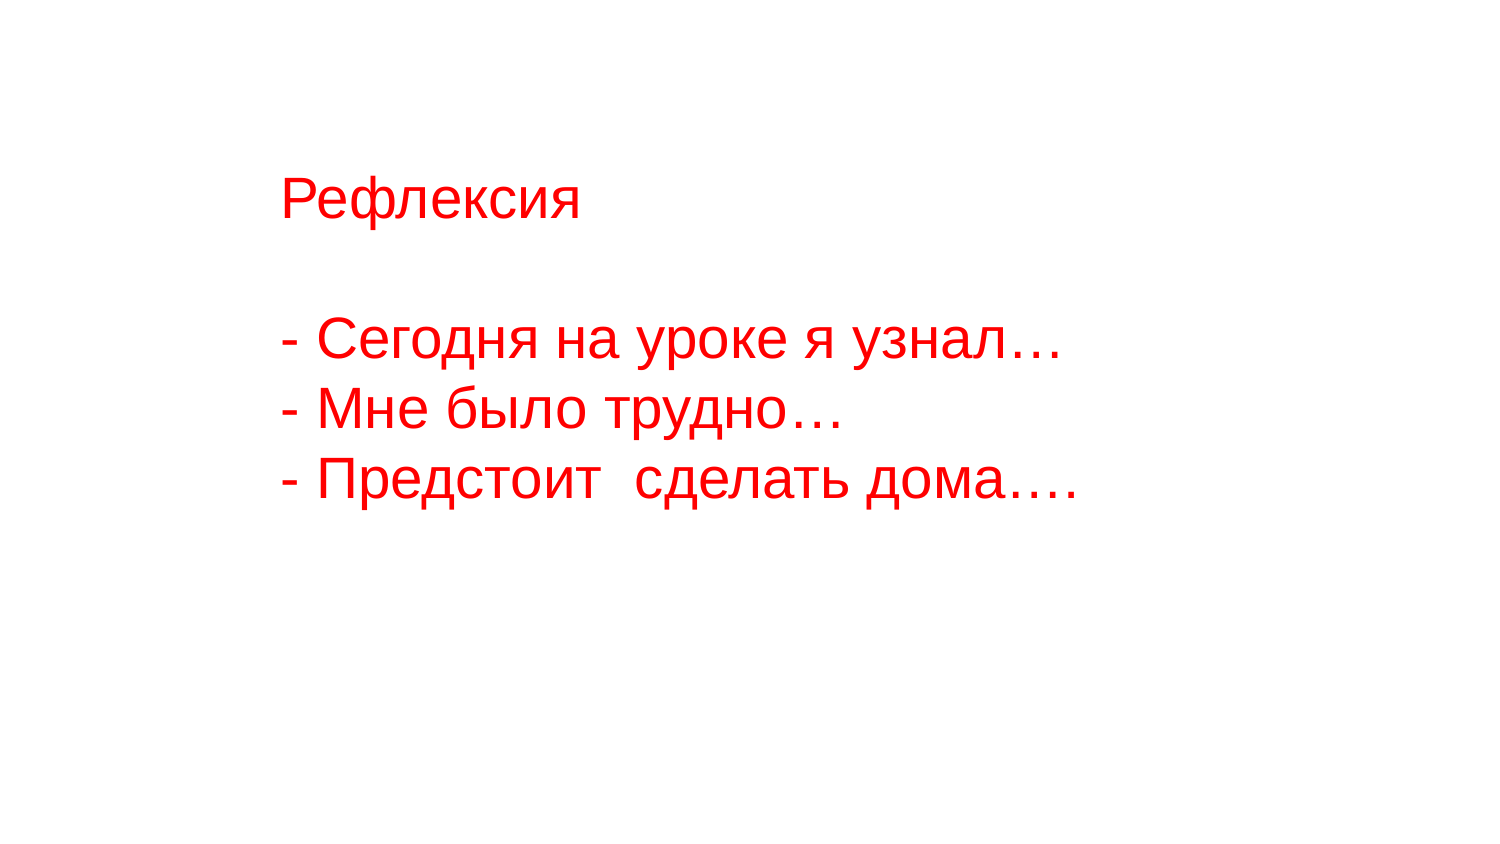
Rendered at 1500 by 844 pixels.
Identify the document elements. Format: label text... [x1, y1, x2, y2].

text_box Рефлексия - Сегодня на уроке я узнал… - Мне было трудно… - Предстоит сделать дома…. [265, 153, 1447, 522]
